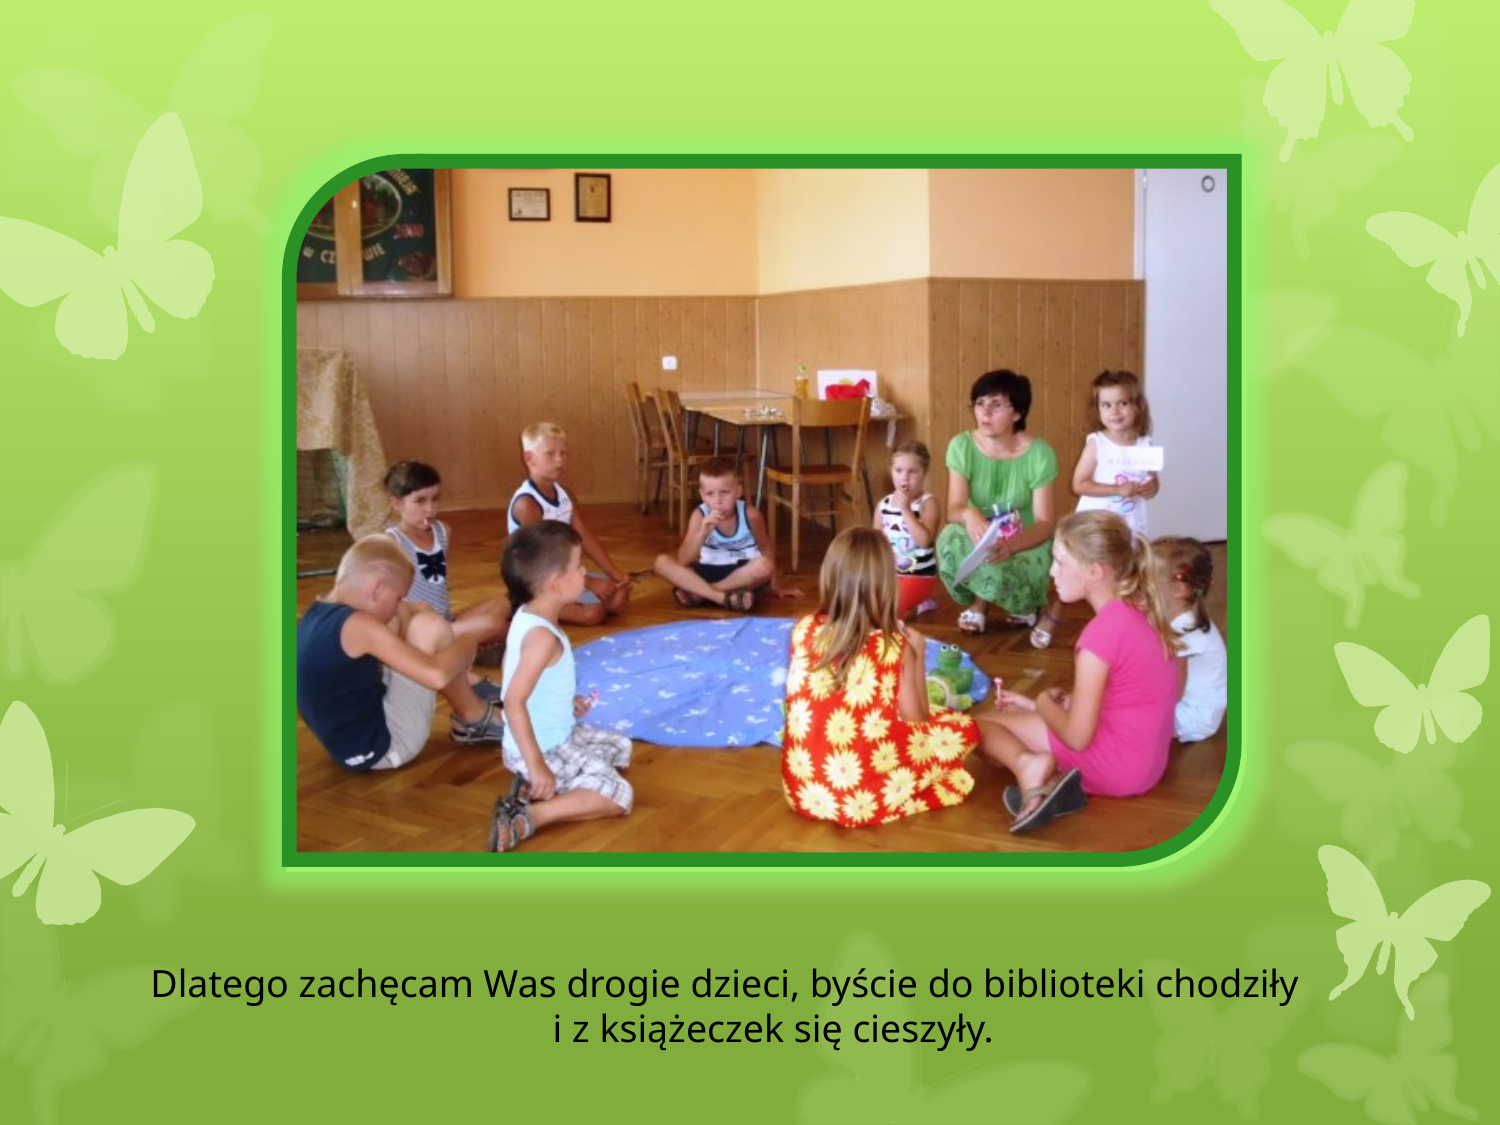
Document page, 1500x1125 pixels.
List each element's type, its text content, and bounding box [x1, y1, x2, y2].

text_box Dlatego zachęcam Was drogie dzieci, byście do biblioteki chodziły i z książeczek się cieszyły. [135, 952, 1412, 1057]
picture [288, 160, 1235, 861]
